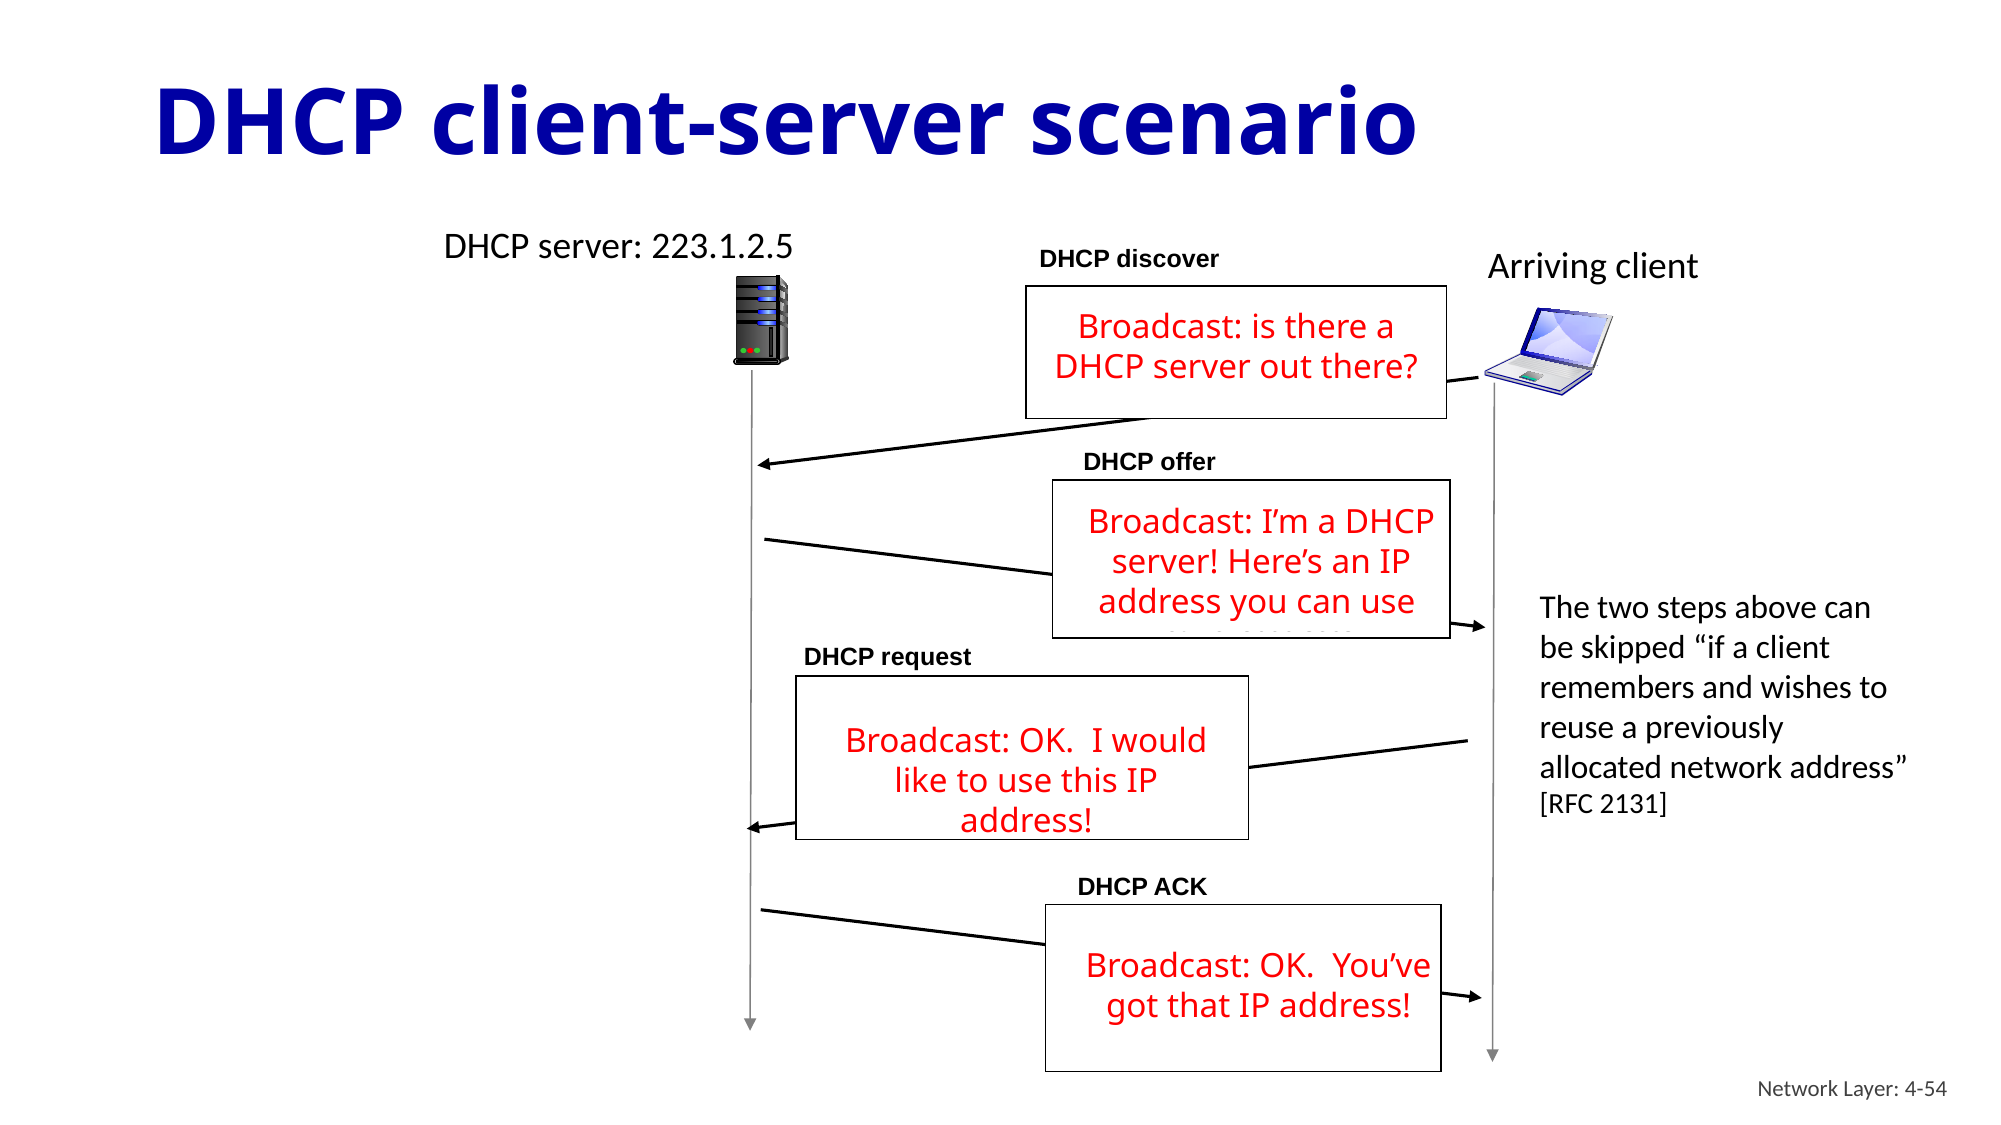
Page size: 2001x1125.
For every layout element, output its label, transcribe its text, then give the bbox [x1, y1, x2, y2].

text_box [1486, 398, 1499, 1062]
text_box [1470, 619, 1486, 633]
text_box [811, 687, 1242, 833]
slide_number Network Layer: 4-54 [1512, 1056, 1963, 1117]
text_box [733, 276, 789, 365]
text_box DHCP server: 223.1.2.5 [429, 213, 810, 273]
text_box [1029, 863, 1442, 1072]
text_box Arriving client [1479, 240, 1763, 294]
title DHCP client-server scenario [137, 51, 1863, 198]
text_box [1054, 486, 1470, 632]
text_box The two steps above can be skipped “if a client remembers and wishes to reuse a previously allocated network address” [RFC 2131] [1524, 577, 1928, 828]
text_box [743, 831, 757, 1031]
text_box [746, 821, 774, 834]
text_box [1036, 438, 1451, 632]
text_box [757, 235, 1479, 466]
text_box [774, 632, 1249, 840]
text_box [1249, 632, 1451, 639]
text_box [1051, 911, 1467, 1058]
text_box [1484, 307, 1614, 398]
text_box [1027, 288, 1444, 409]
text_box [1467, 990, 1482, 1003]
